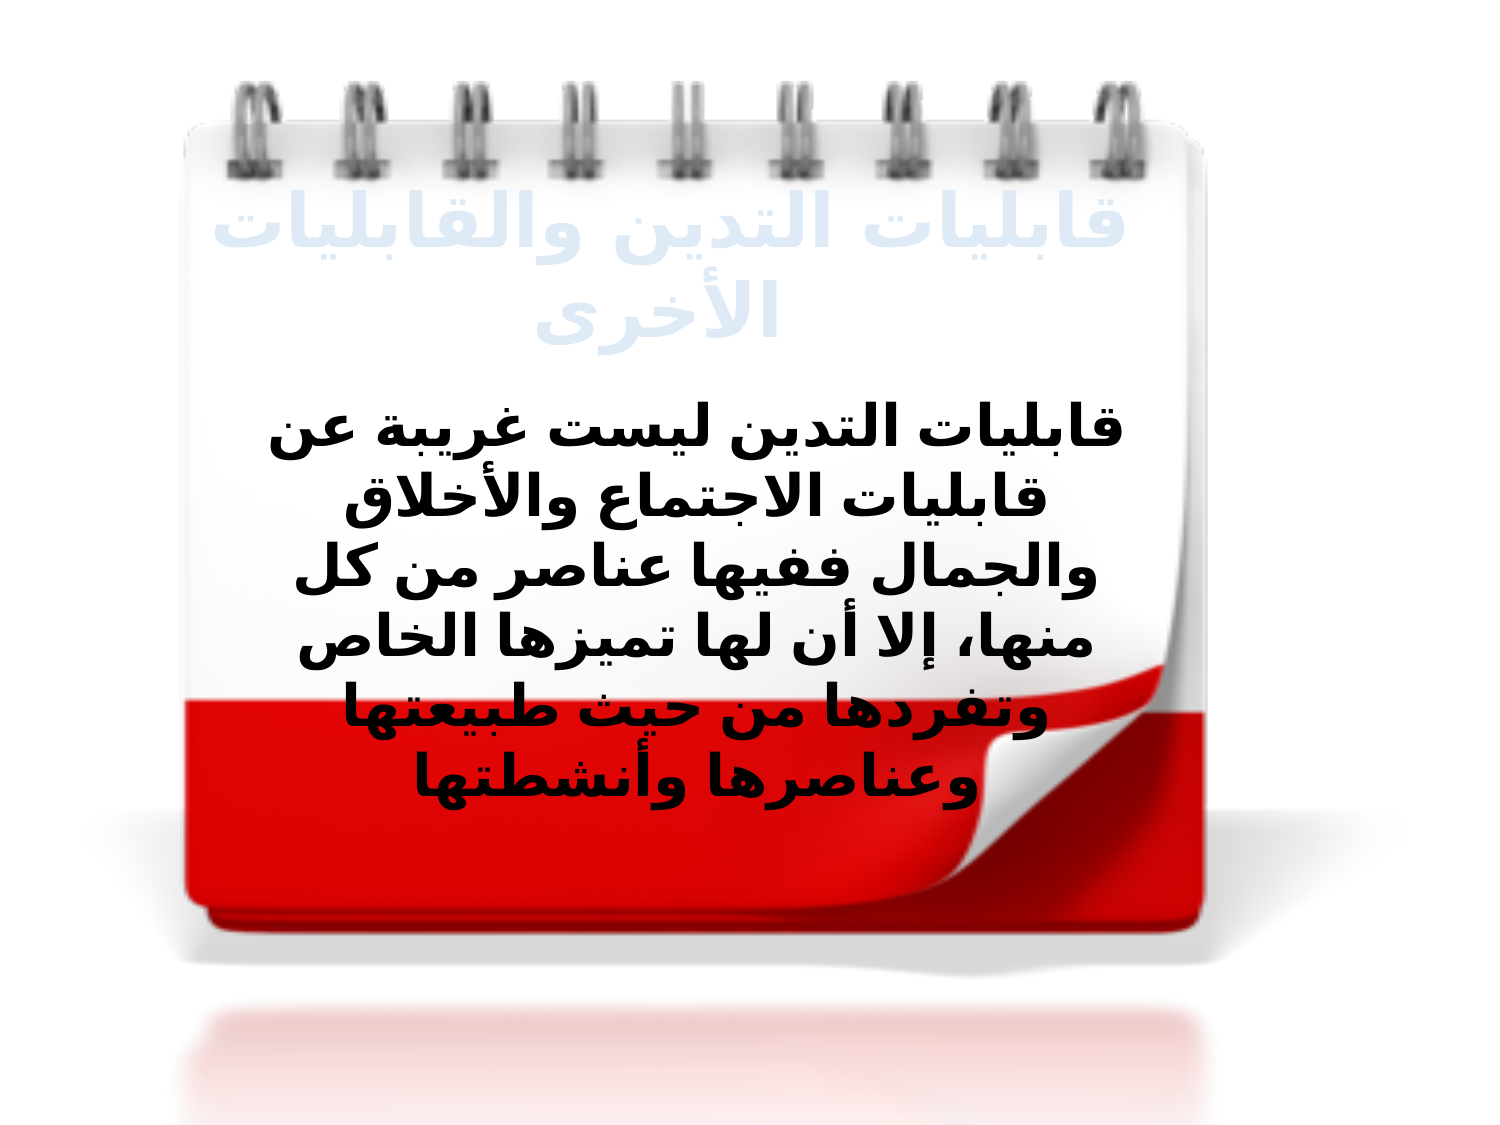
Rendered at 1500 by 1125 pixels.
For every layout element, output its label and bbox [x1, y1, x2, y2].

text_box [0, 0, 1477, 1125]
